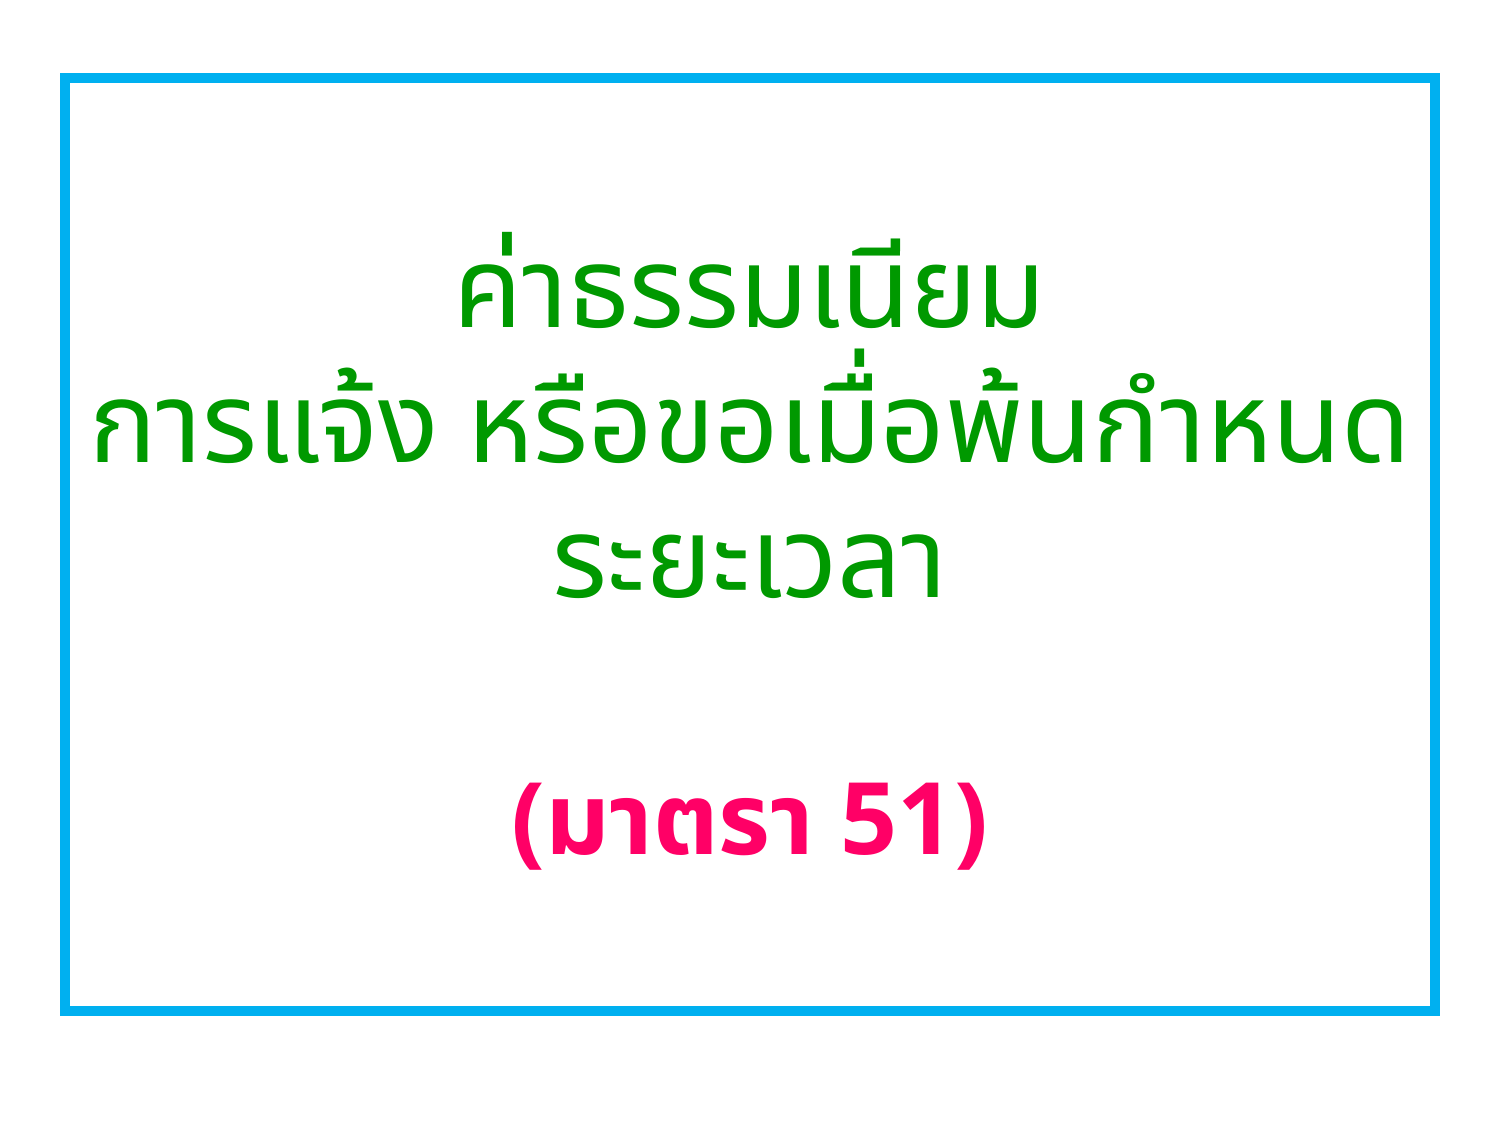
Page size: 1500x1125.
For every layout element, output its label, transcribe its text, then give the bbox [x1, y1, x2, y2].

text_box ค่าธรรมเนียม การแจ้ง หรือขอเมื่อพ้นกำหนดระยะเวลา (มาตรา 51) [64, 78, 1436, 1012]
